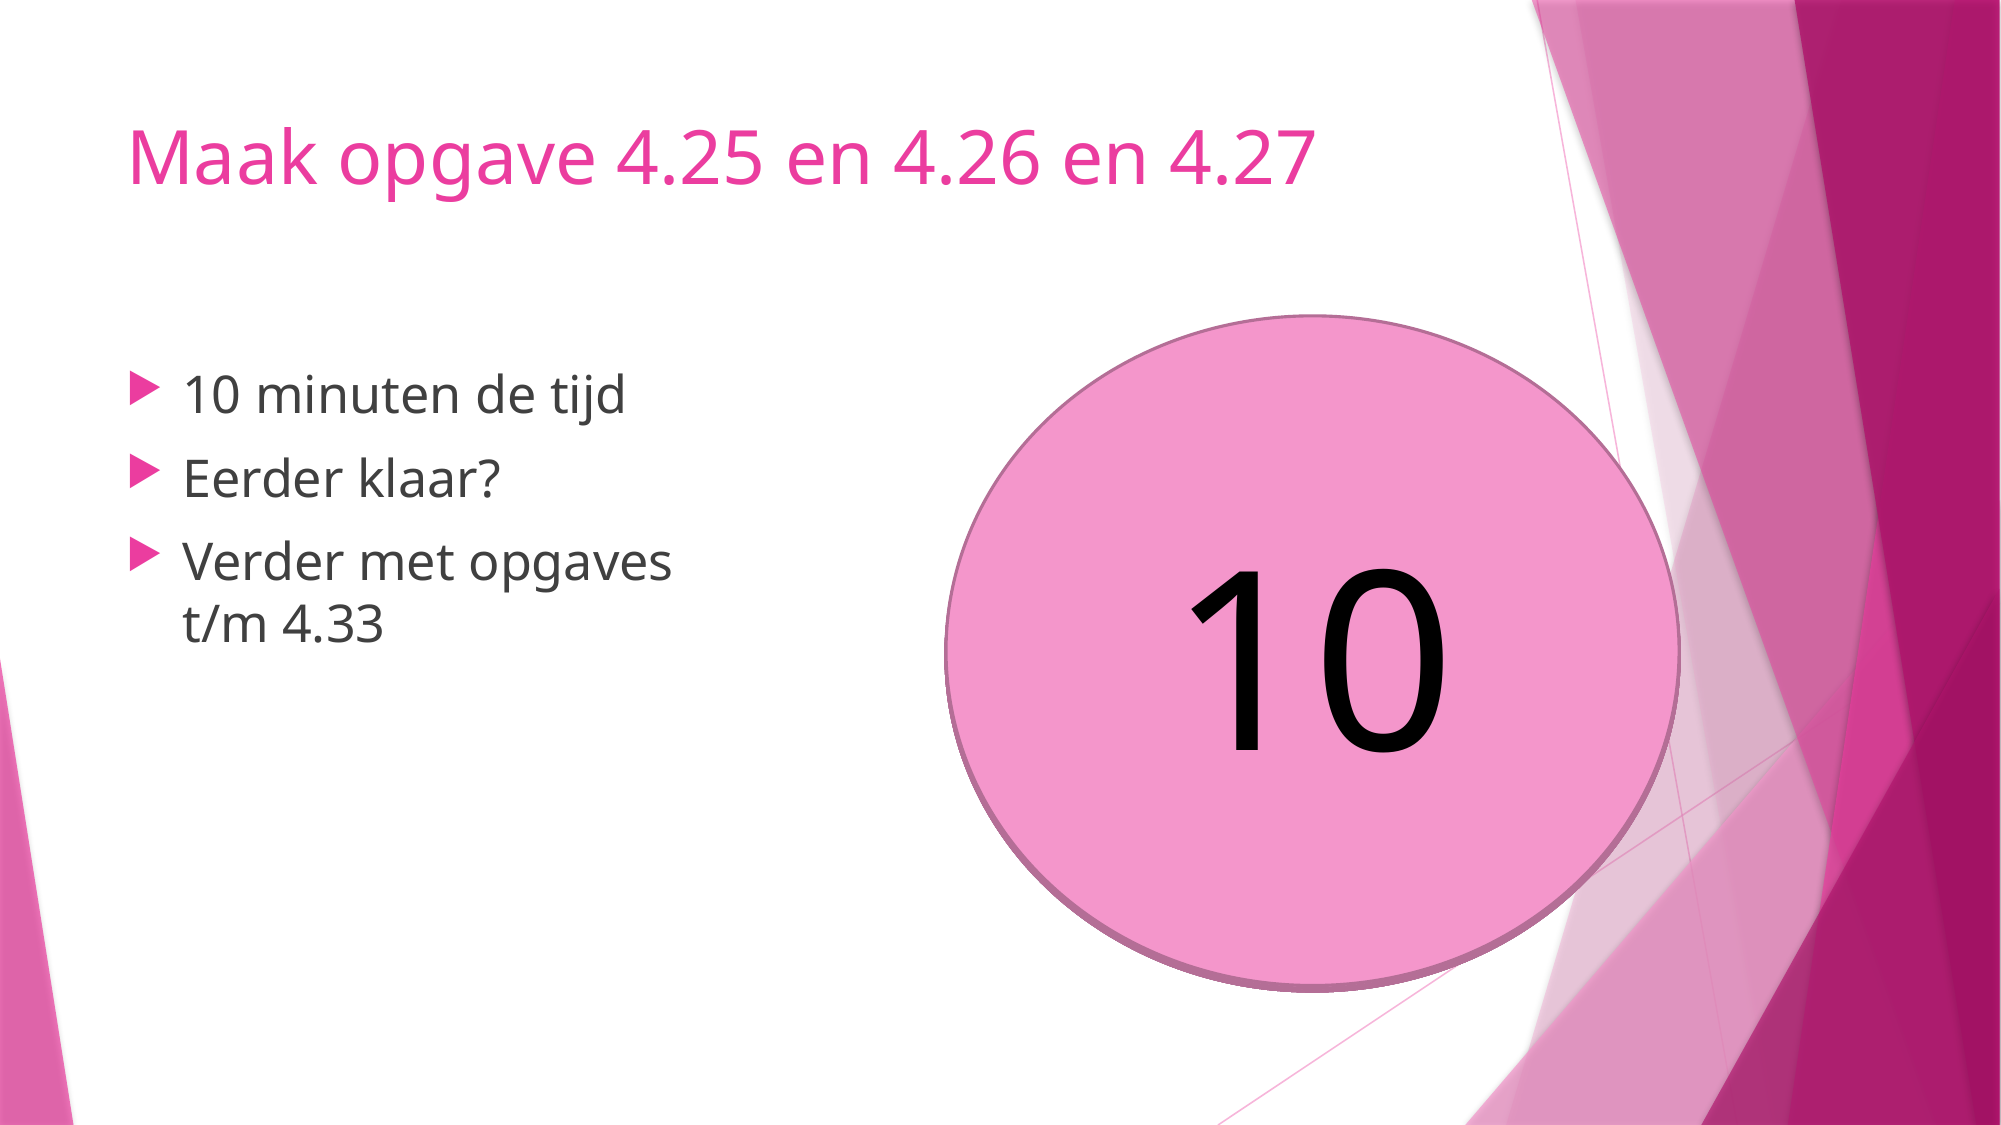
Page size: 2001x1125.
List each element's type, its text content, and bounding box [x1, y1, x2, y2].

title Maak opgave 4.25 en 4.26 en 4.27 [111, 101, 1522, 319]
text_box 10 [944, 314, 1681, 988]
text_box 9 [958, 742, 1668, 990]
text_box 7 [961, 748, 1667, 993]
list 10 minuten de tijd Eerder klaar? Verder met opgaves t/m 4.33 [111, 354, 774, 992]
